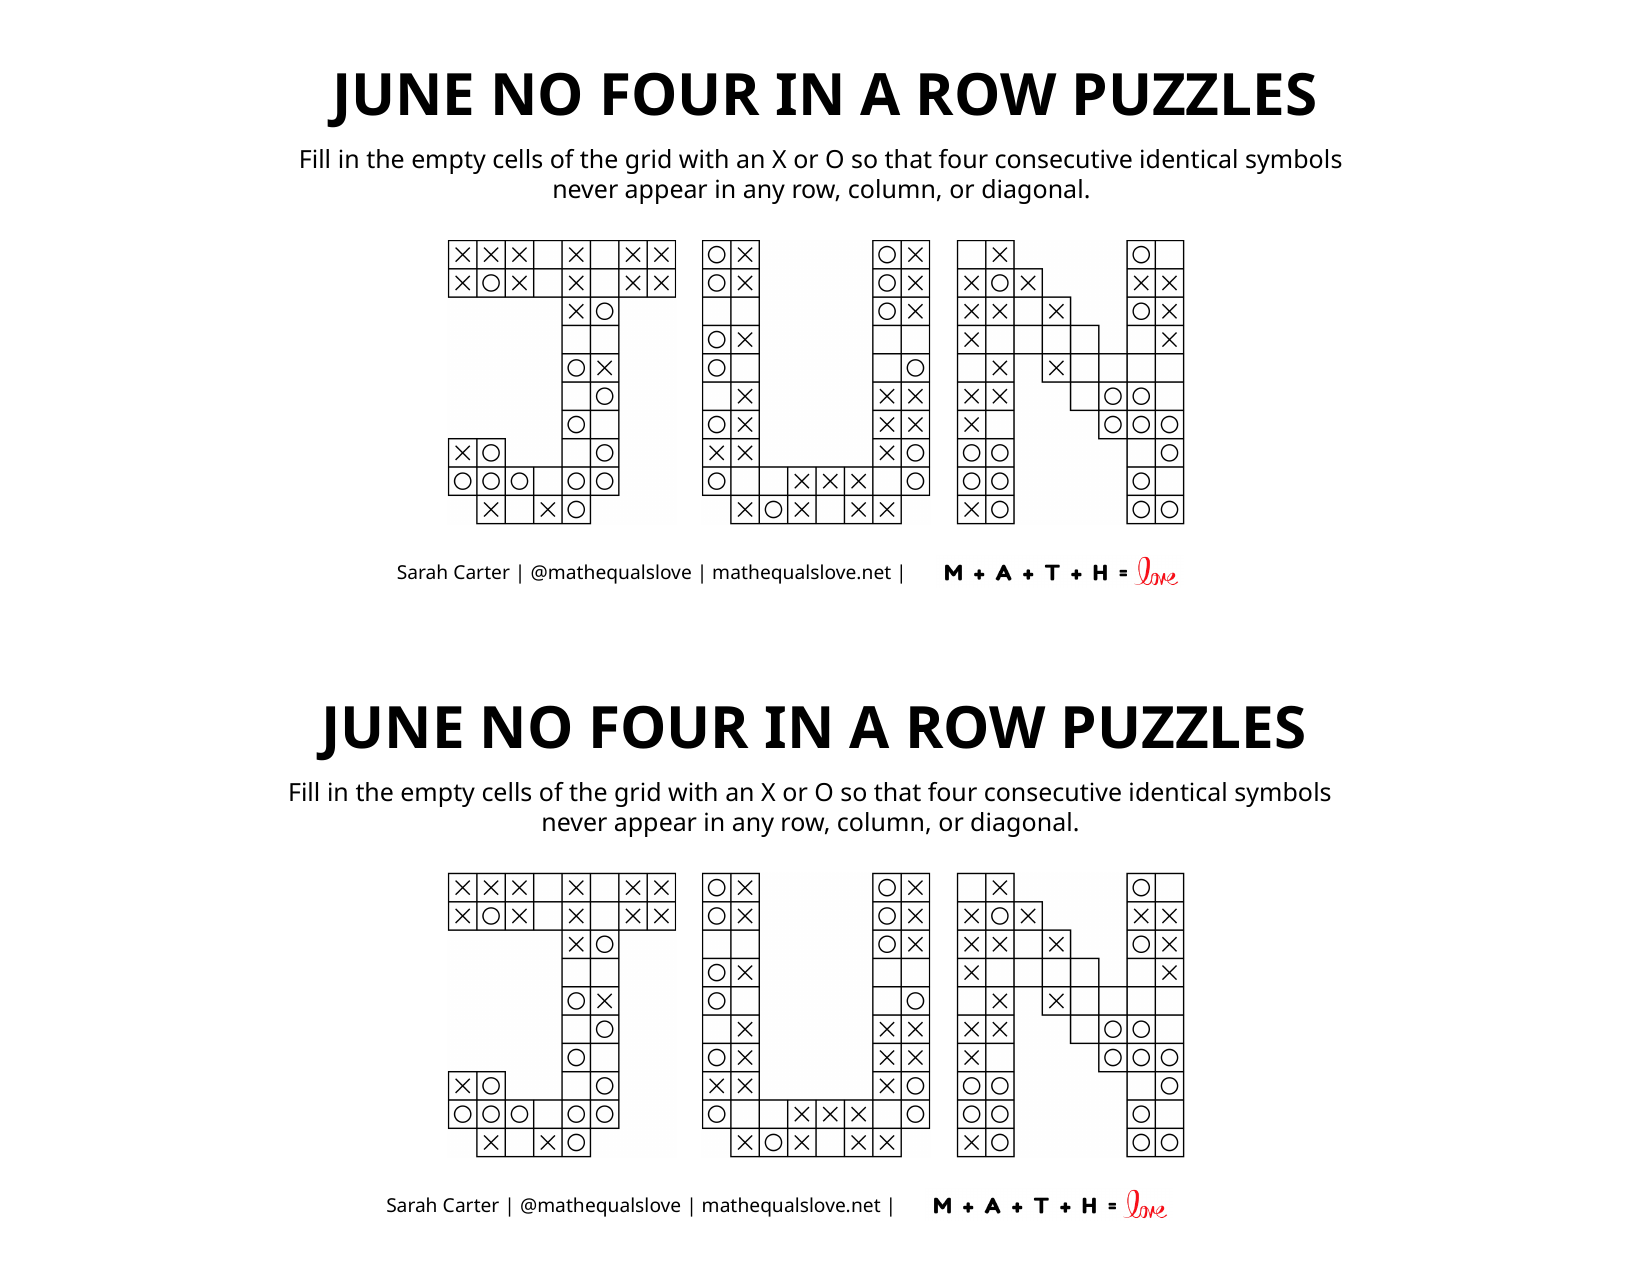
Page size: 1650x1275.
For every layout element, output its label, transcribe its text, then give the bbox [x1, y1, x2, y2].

picture [924, 1187, 1173, 1222]
picture [701, 239, 931, 526]
text_box JUNE NO FOUR IN A ROW PUZZLES [76, 50, 1574, 135]
text_box JUNE NO FOUR IN A ROW PUZZLES [66, 683, 1563, 768]
picture [955, 872, 1186, 1159]
picture [447, 239, 677, 526]
text_box Sarah Carter | @mathequalslove | mathequalslove.net | [371, 1186, 1206, 1225]
text_box Sarah Carter | @mathequalslove | mathequalslove.net | [382, 553, 1217, 592]
picture [955, 239, 1186, 526]
picture [935, 554, 1184, 589]
text_box Fill in the empty cells of the grid with an X or O so that four consecutive identical symbols never appear in any row, column, or diagonal. [0, 135, 1650, 211]
text_box Fill in the empty cells of the grid with an X or O so that four consecutive identical symbols never appear in any row, column, or diagonal. [0, 768, 1640, 844]
picture [701, 872, 931, 1159]
picture [447, 872, 677, 1159]
